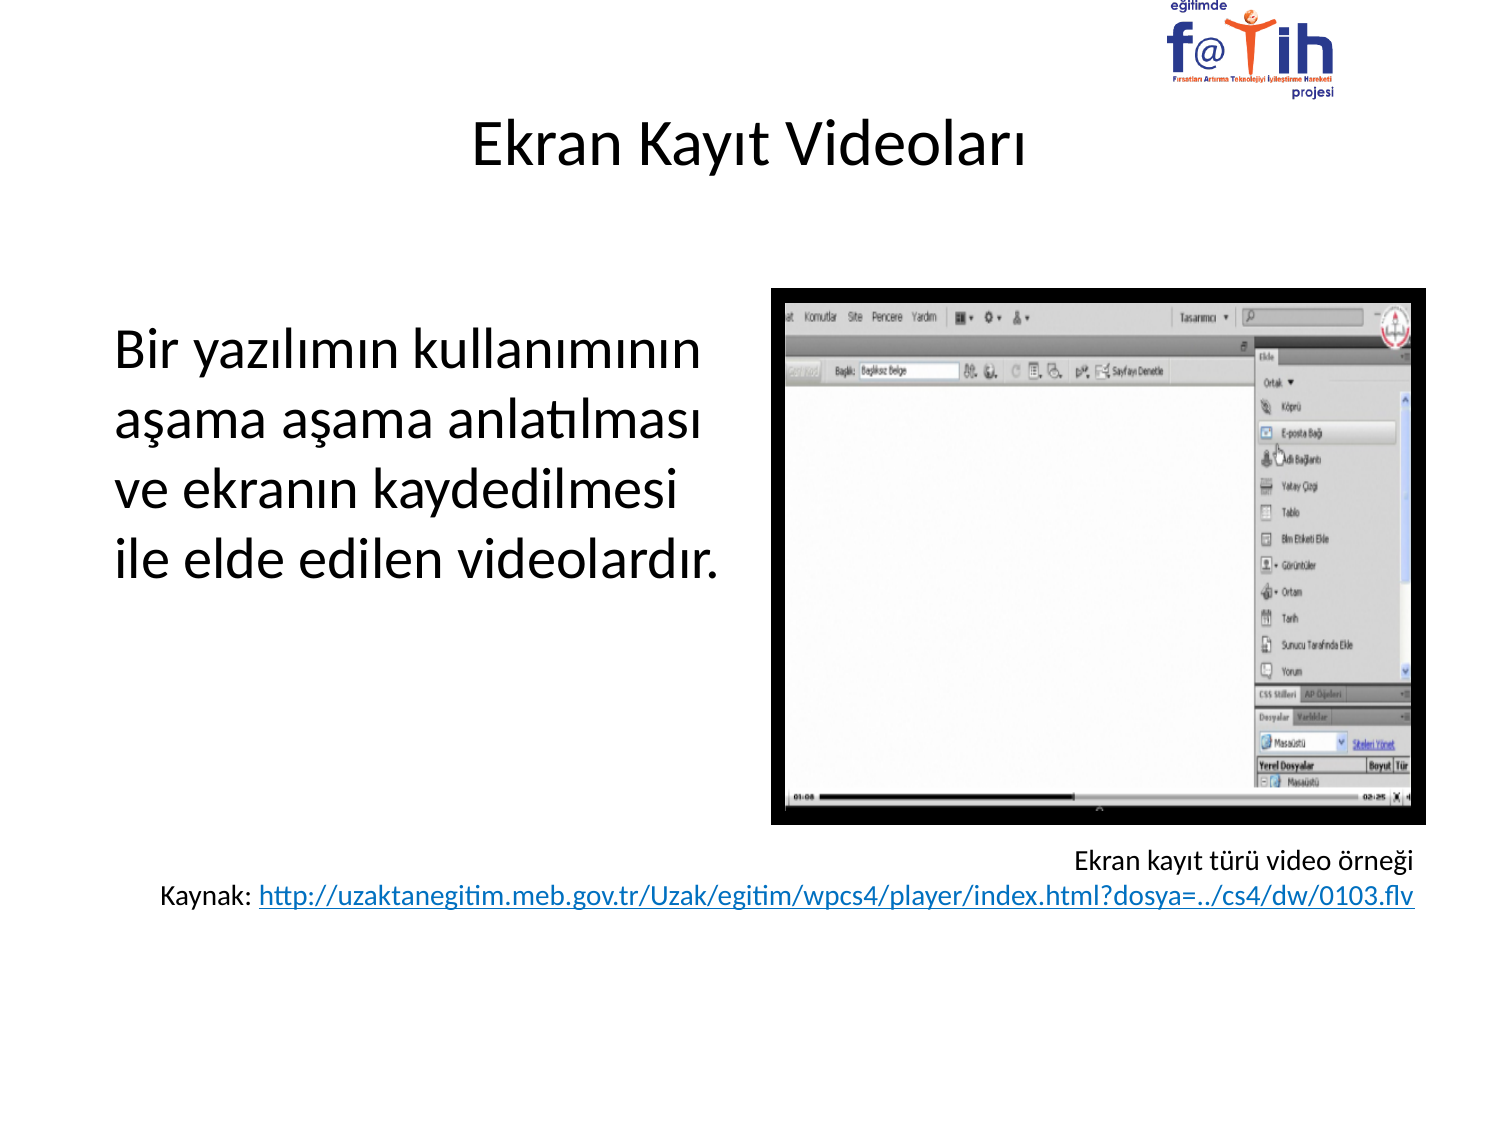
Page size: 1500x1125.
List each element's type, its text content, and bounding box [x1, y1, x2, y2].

list Bir yazılımın kullanımının aşama aşama anlatılması ve ekranın kaydedilmesi ile elde edilen videolardır. [88, 302, 738, 906]
picture [785, 302, 1412, 811]
picture [1162, 0, 1338, 45]
text_box Ekran kayıt türü video örneği Kaynak: http://uzaktanegitim.meb.gov.tr/Uzak/egitim/wpcs4/player/index.html?dosya=../cs4/dw/0103.flv [123, 834, 1430, 919]
title Ekran Kayıt Videoları [75, 45, 1425, 233]
